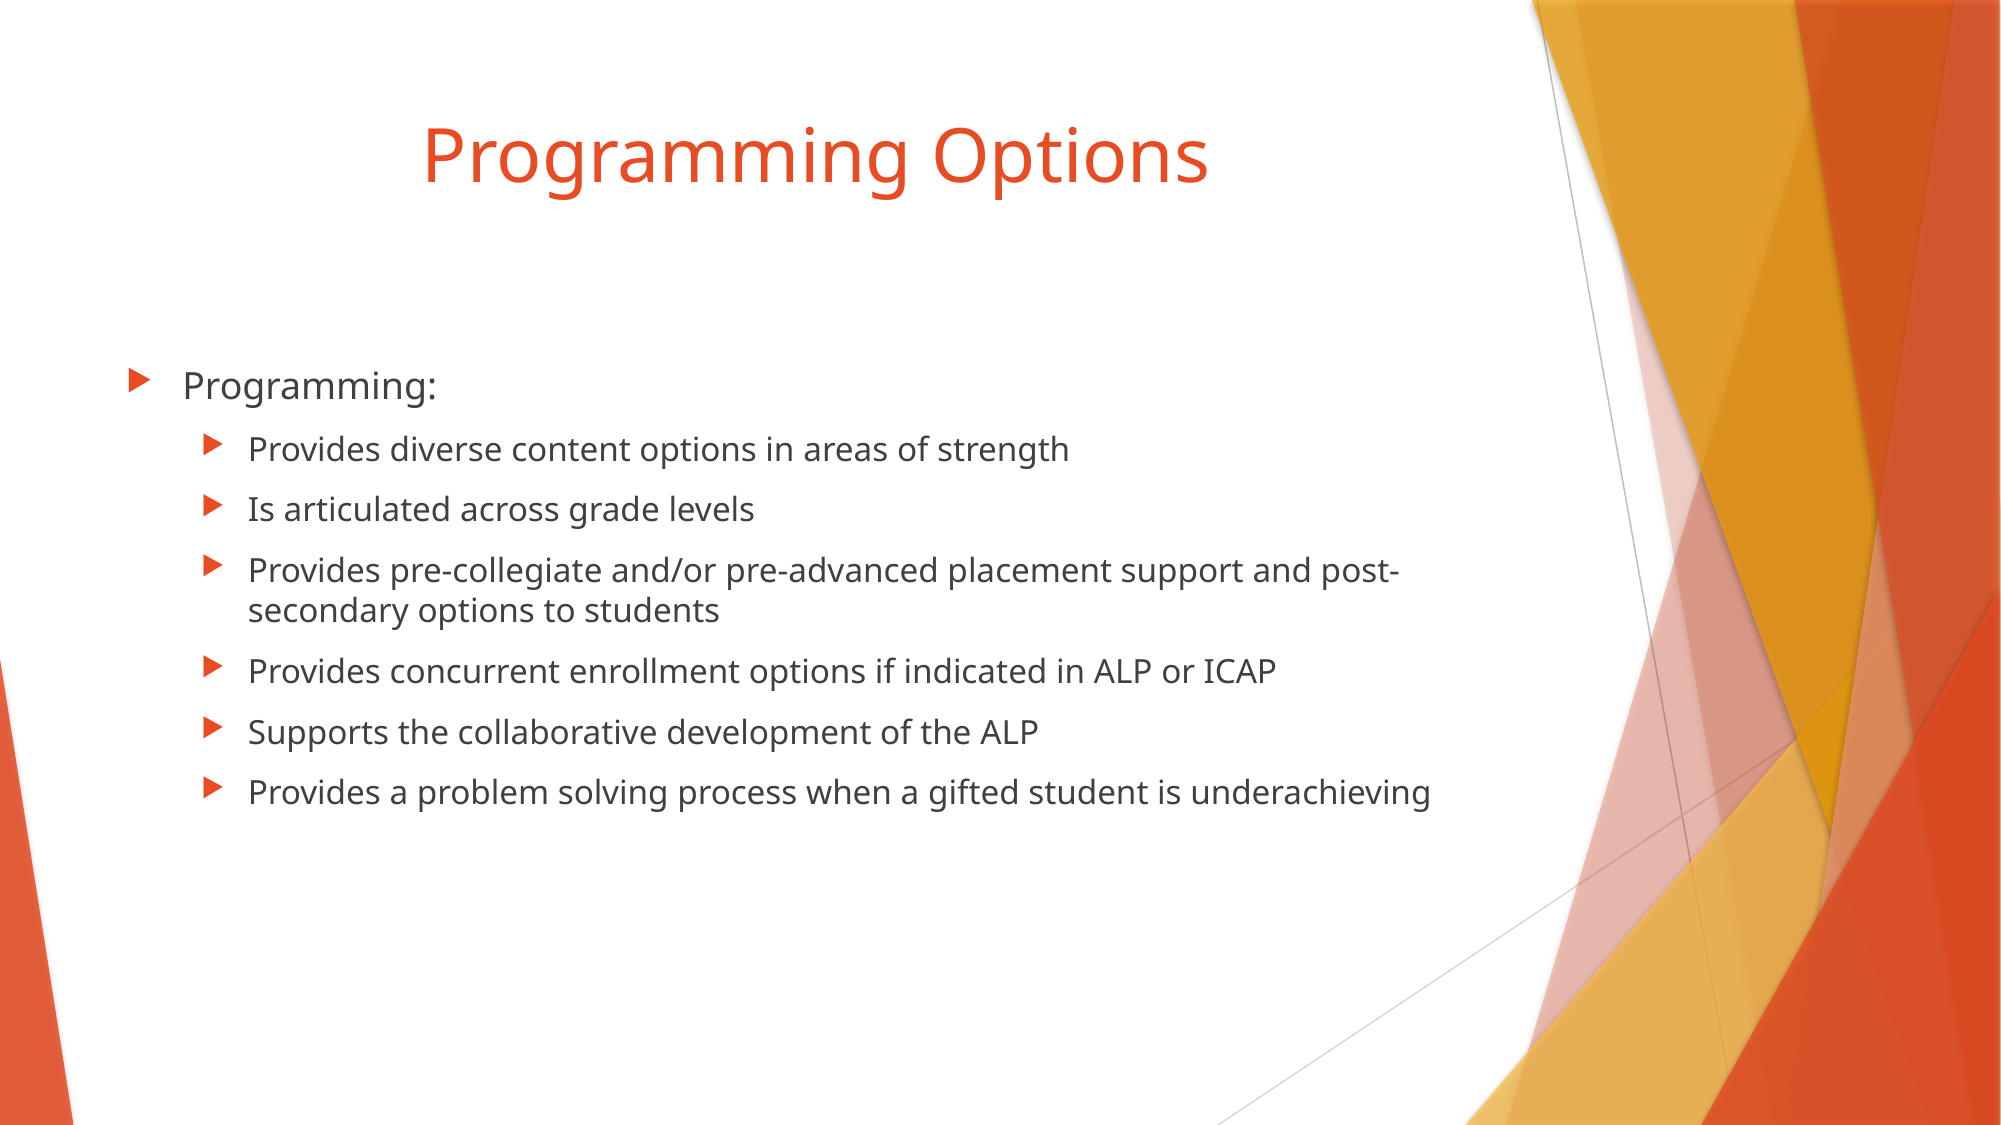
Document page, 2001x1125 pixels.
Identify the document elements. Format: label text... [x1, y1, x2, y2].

list Programming: Provides diverse content options in areas of strength Is articulated across grade levels Provides pre-collegiate and/or pre-advanced placement support and post-secondary options to students Provides concurrent enrollment options if indicated in ALP or ICAP Supports the collaborative development of the ALP Provides a problem solving process when a gifted student is underachieving [111, 354, 1522, 992]
title Programming Options [111, 99, 1522, 317]
